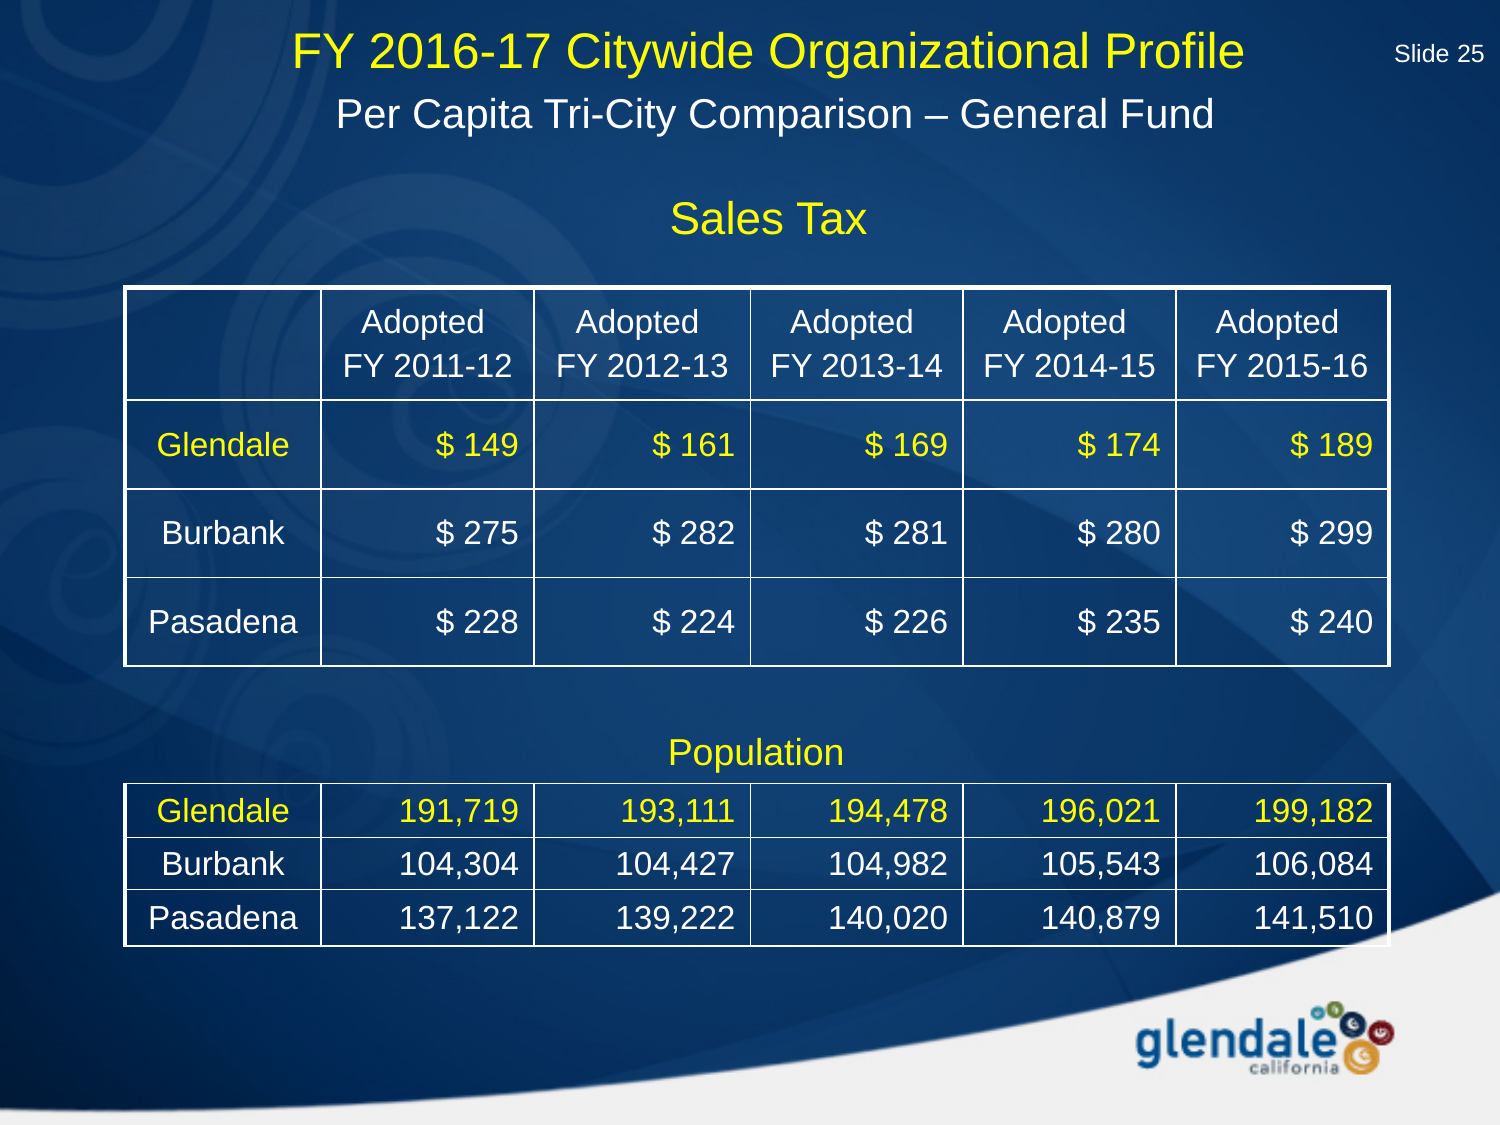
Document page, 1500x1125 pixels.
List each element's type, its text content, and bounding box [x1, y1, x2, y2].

table_cell Glendale [127, 401, 320, 488]
table_cell $ 161 [535, 401, 750, 488]
table_cell $ 282 [535, 490, 750, 577]
table_header 191,719 [322, 788, 533, 837]
table_cell $ 281 [751, 490, 962, 577]
table_cell $ 174 [964, 401, 1175, 488]
table_cell 140,020 [751, 890, 962, 945]
table_cell $ 275 [322, 490, 533, 577]
table_cell 105,543 [964, 838, 1175, 889]
table_header [127, 290, 320, 399]
table_header Adopted FY 2015-16 [1177, 290, 1387, 399]
table_cell $ 240 [1177, 578, 1387, 665]
table_cell Pasadena [127, 890, 320, 945]
table_cell 104,427 [535, 838, 750, 889]
table_cell $ 299 [1177, 490, 1387, 577]
table_header Adopted FY 2014-15 [964, 290, 1175, 399]
table_cell 137,122 [322, 890, 533, 945]
table_cell 104,304 [322, 838, 533, 889]
table_cell $ 226 [751, 578, 962, 665]
table_cell $ 228 [322, 578, 533, 665]
table_cell Pasadena [127, 578, 320, 665]
table_cell 106,084 [1177, 838, 1387, 889]
slide_number Slide 25 [1149, 0, 1500, 75]
table_cell $ 280 [964, 490, 1175, 577]
table_header 196,021 [964, 788, 1175, 837]
table_cell $ 224 [535, 578, 750, 665]
table_cell $ 149 [322, 401, 533, 488]
table_header 199,182 [1177, 788, 1387, 837]
table_header Adopted FY 2012-13 [535, 290, 750, 399]
picture [0, 0, 1500, 1125]
table_cell 140,879 [964, 890, 1175, 945]
title FY 2016-17 Citywide Organizational Profile Per Capita Tri-City Comparison – General Fund Sales Tax [75, 62, 1463, 200]
text_box Population [124, 712, 1388, 788]
table_cell $ 235 [964, 578, 1175, 665]
table_header Adopted FY 2013-14 [751, 290, 962, 399]
table_cell $ 169 [751, 401, 962, 488]
table_header Glendale [127, 788, 320, 837]
table_cell 139,222 [535, 890, 750, 945]
table_cell 104,982 [751, 838, 962, 889]
table_cell 141,510 [1177, 890, 1387, 945]
table_cell Burbank [127, 490, 320, 577]
table_cell Burbank [127, 838, 320, 889]
table_header 194,478 [751, 788, 962, 837]
table_header Adopted FY 2011-12 [322, 290, 533, 399]
table_header 193,111 [535, 788, 750, 837]
table_cell $ 189 [1177, 401, 1387, 488]
